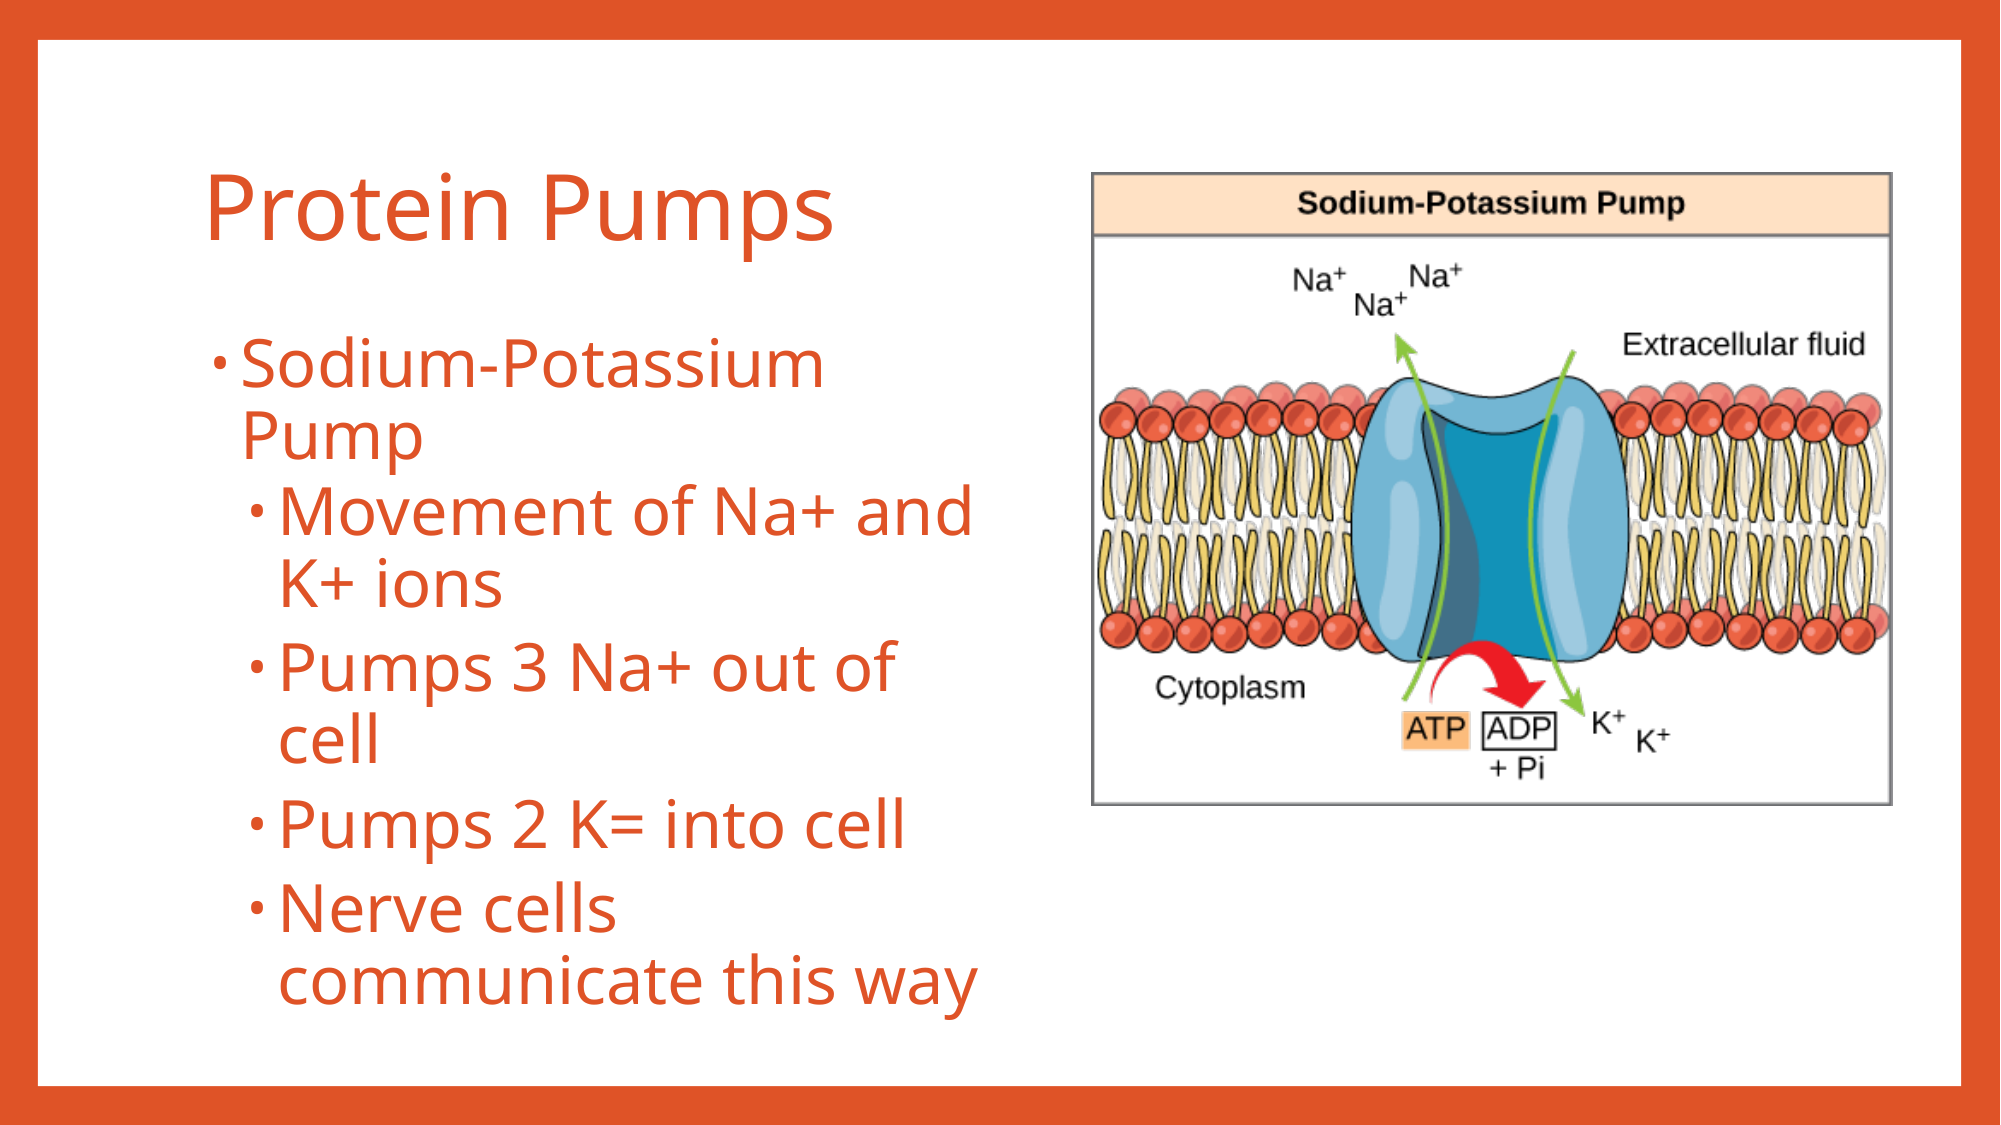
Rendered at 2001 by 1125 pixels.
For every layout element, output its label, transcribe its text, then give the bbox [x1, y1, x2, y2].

title Protein Pumps [187, 99, 1808, 323]
list Sodium-Potassium Pump Movement of Na+ and K+ ions Pumps 3 Na+ out of cell Pumps 2 K= into cell Nerve cells communicate this way [187, 322, 1019, 1000]
picture [1091, 172, 1894, 806]
